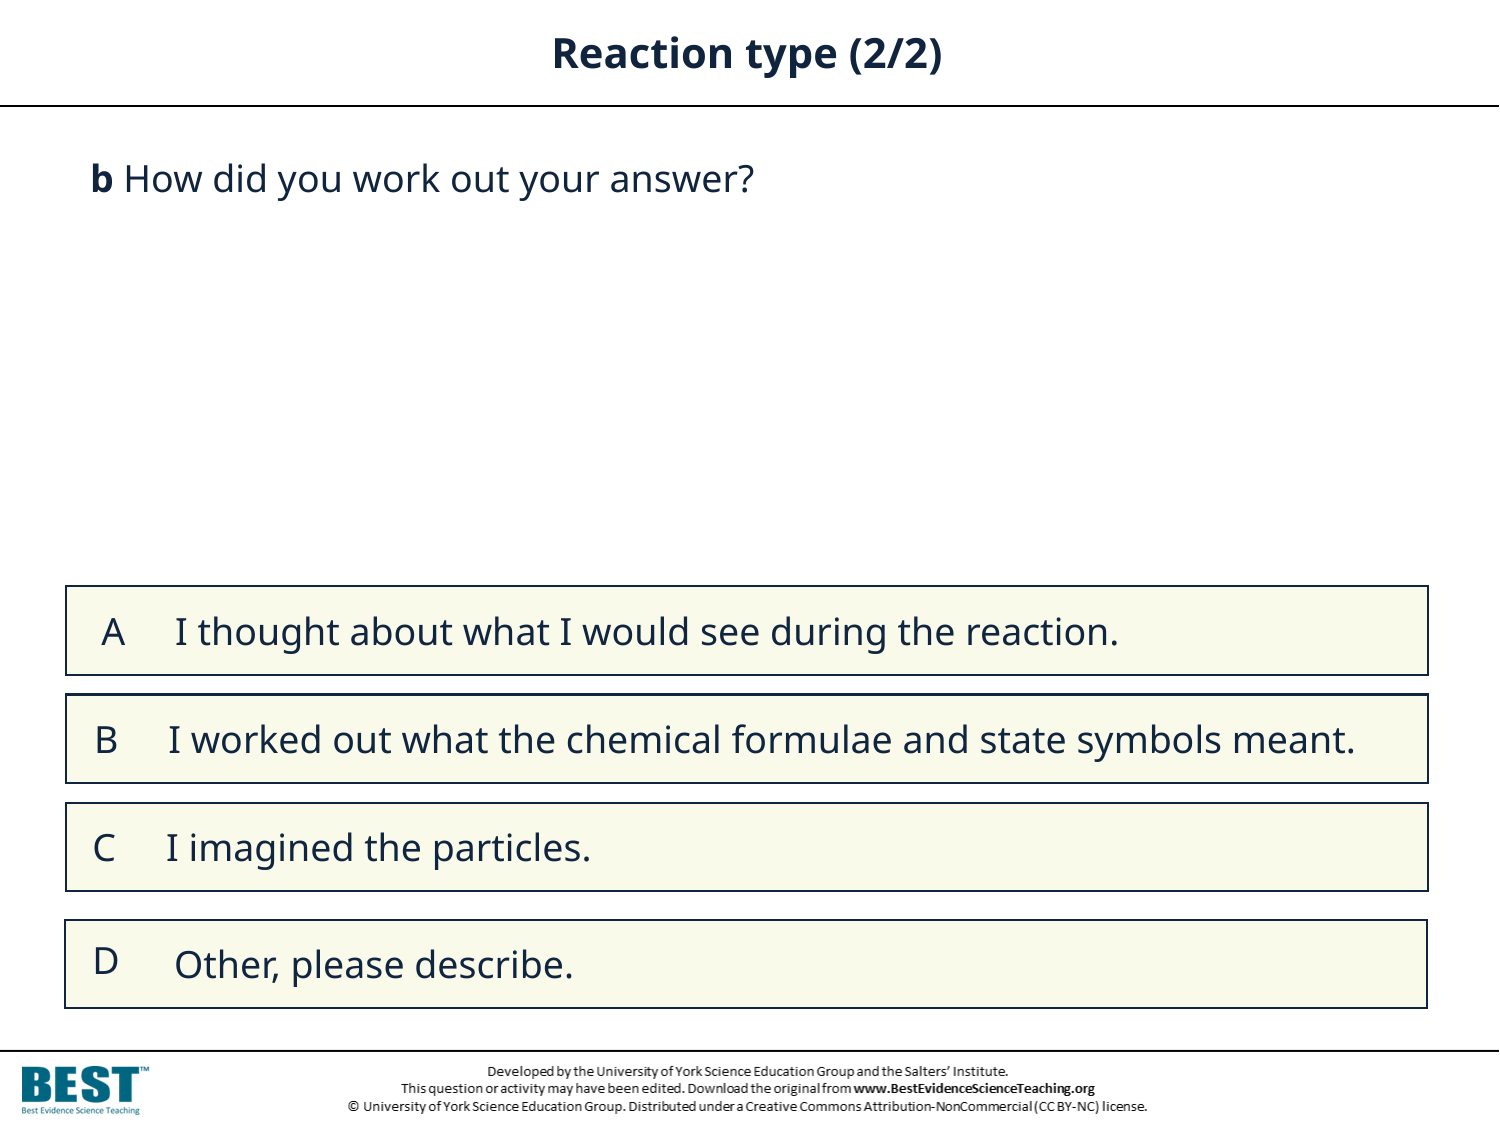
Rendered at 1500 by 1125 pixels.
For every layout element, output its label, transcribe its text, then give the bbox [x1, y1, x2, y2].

text_box Reaction type (2/2) [23, 4, 1471, 99]
picture [0, 105, 1500, 1125]
